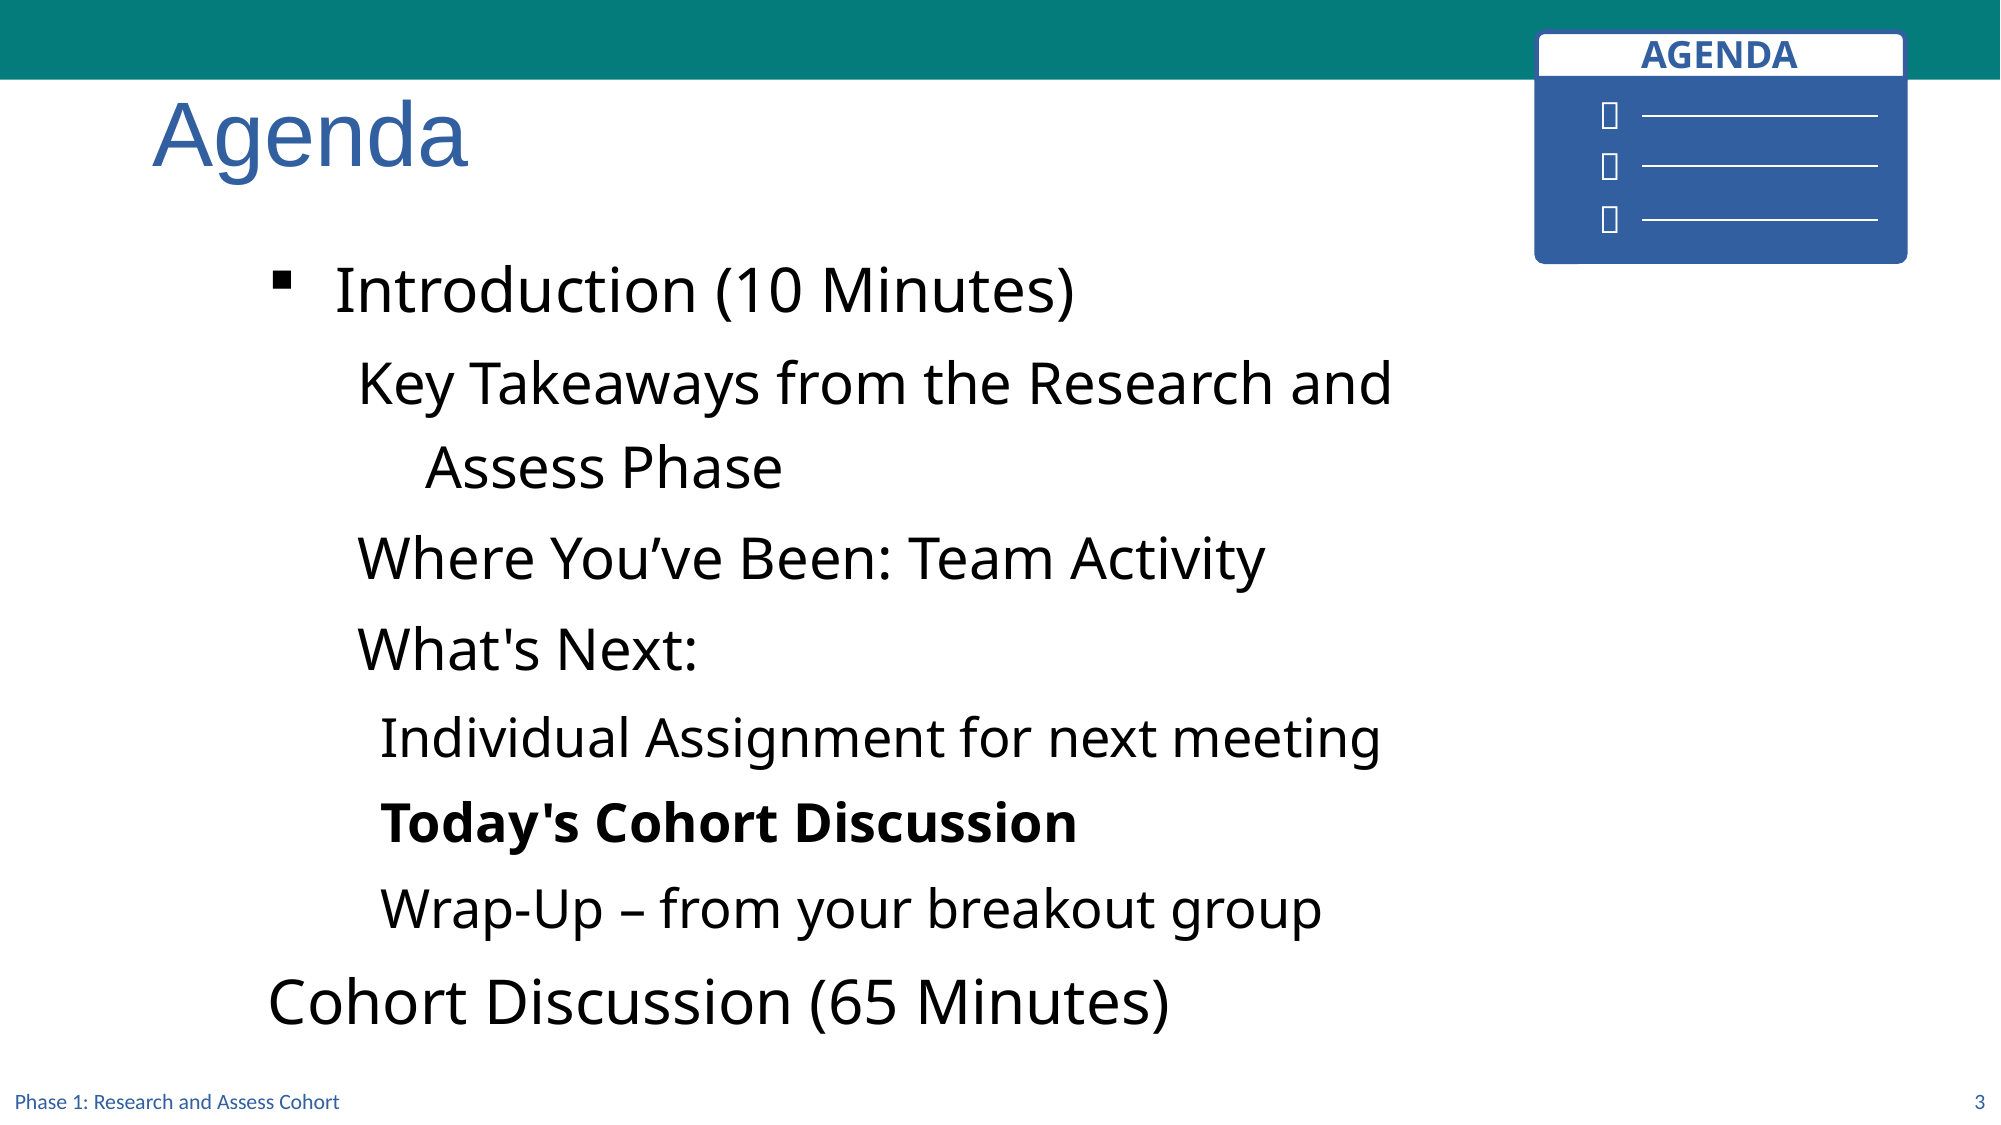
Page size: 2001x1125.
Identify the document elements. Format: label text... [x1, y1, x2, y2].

title Agenda [137, 79, 1349, 214]
list Introduction (10 Minutes) Key Takeaways from the Research and Assess Phase Where You’ve Been: Team Activity What's Next: Individual Assignment for next meeting Today's Cohort Discussion Wrap-Up – from your breakout group Cohort Discussion (65 Minutes) [252, 228, 1550, 1063]
slide_number 3 [1550, 1074, 2000, 1122]
footer Phase 1: Research and Assess Cohort [0, 1074, 675, 1122]
